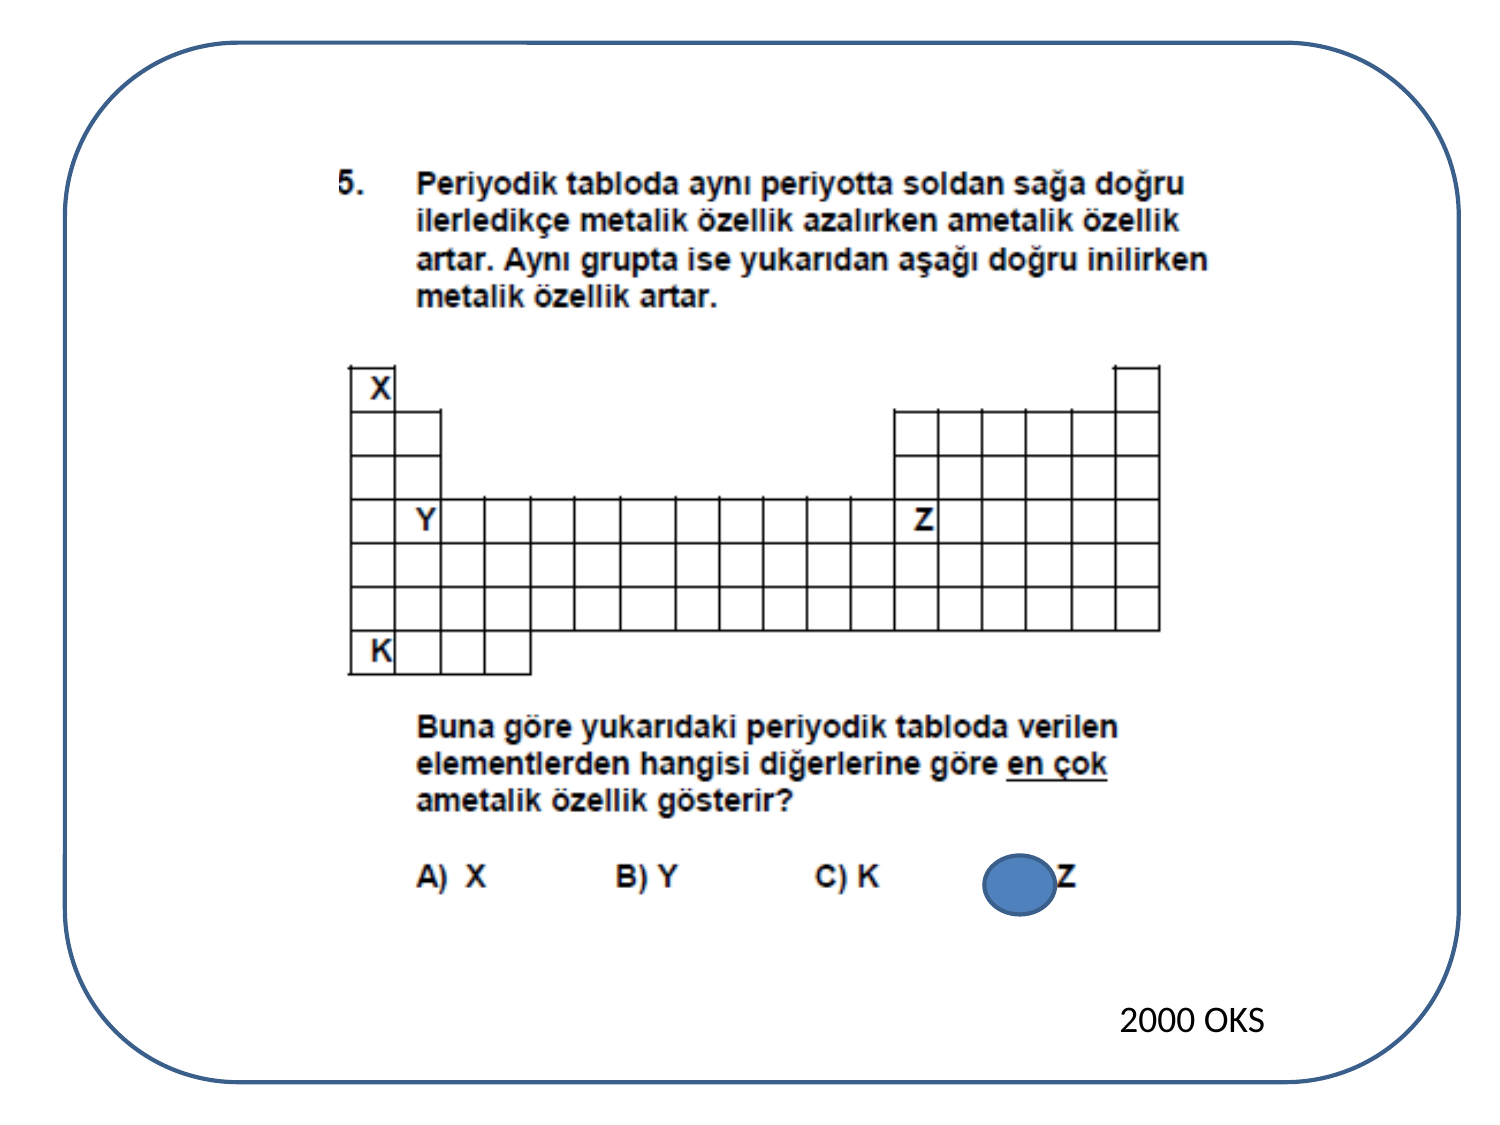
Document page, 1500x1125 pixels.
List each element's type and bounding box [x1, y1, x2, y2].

picture [339, 163, 1221, 911]
text_box [62, 40, 1461, 1085]
